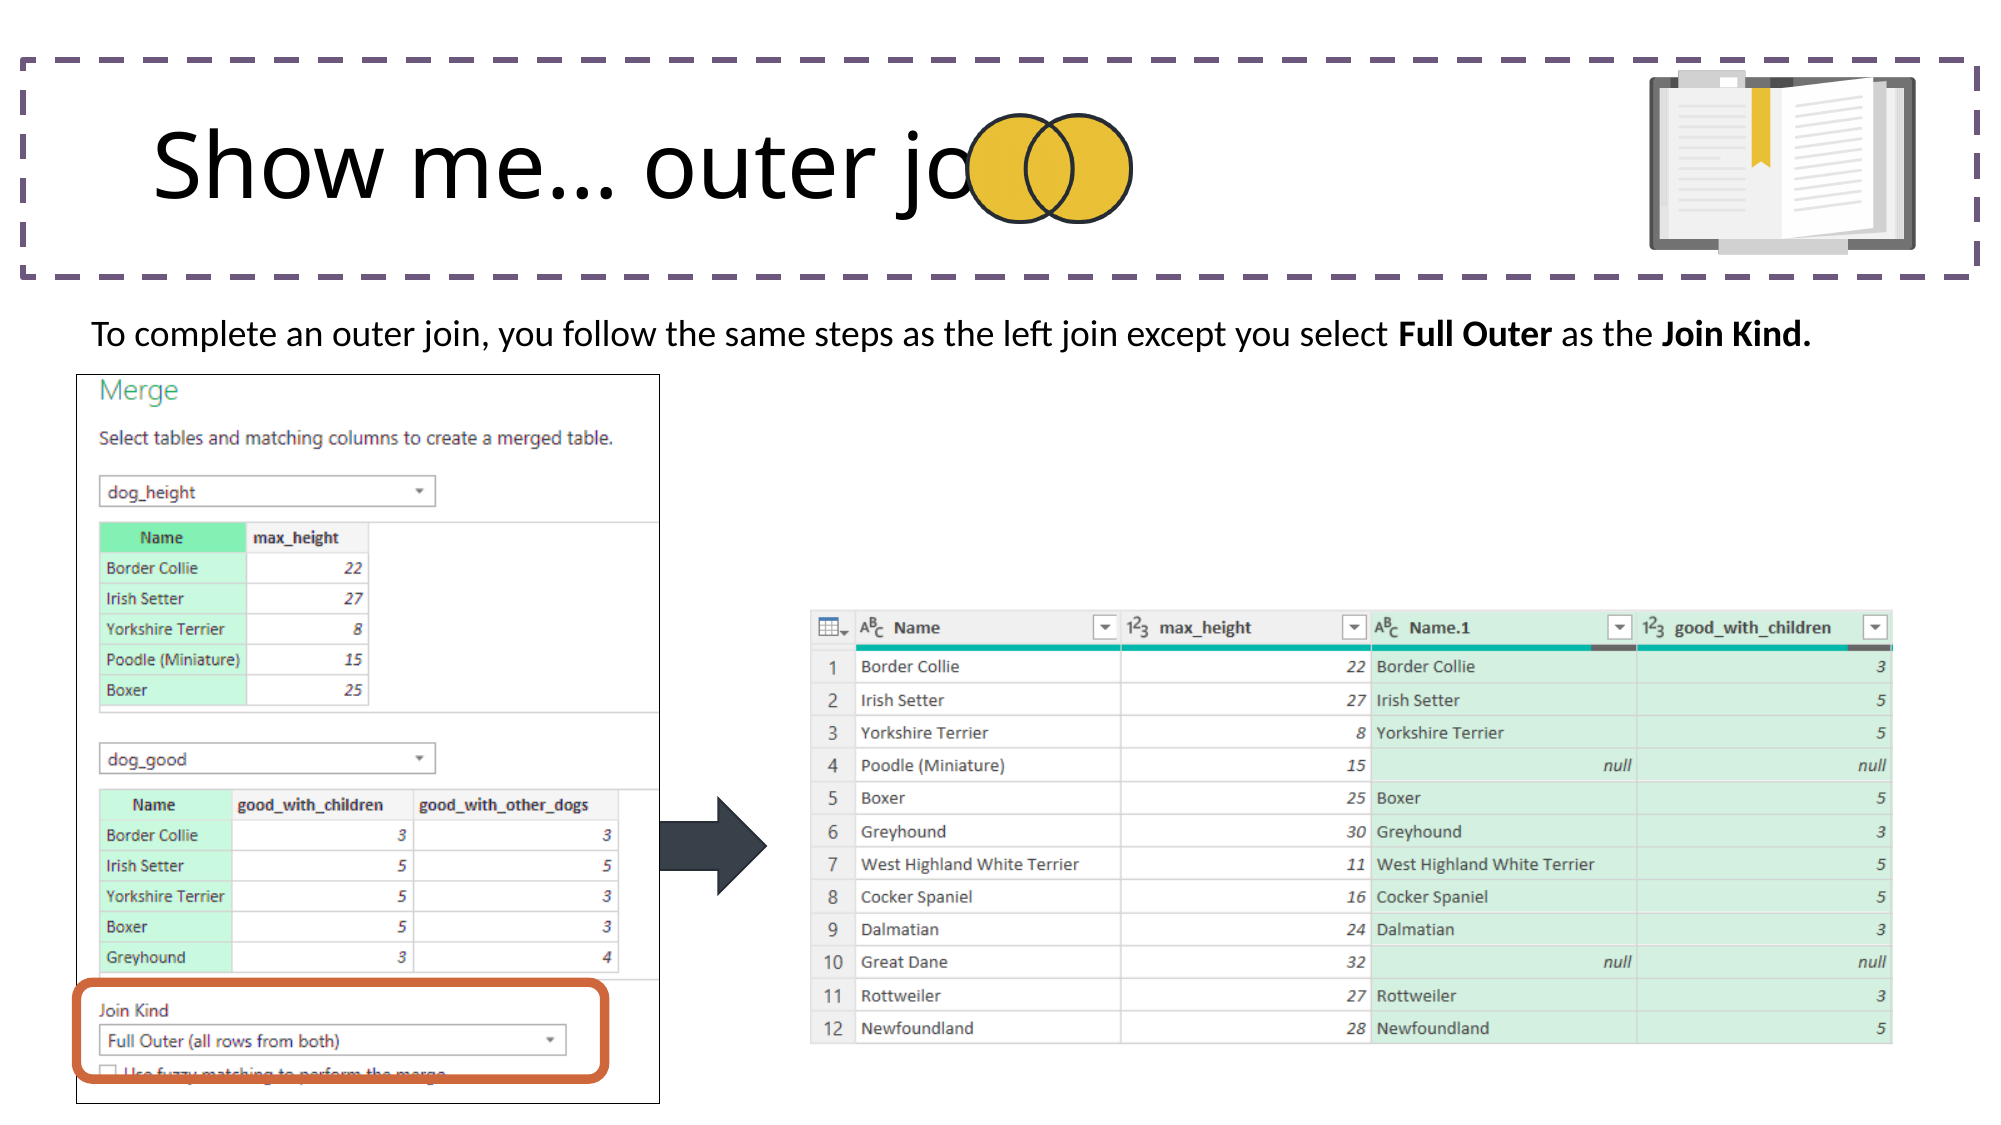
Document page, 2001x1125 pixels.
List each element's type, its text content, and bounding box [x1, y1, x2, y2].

picture [1649, 0, 1955, 334]
text_box [660, 795, 768, 897]
title Show me… outer join [137, 59, 1863, 278]
picture [76, 374, 660, 1104]
picture [810, 606, 1893, 1053]
text_box To complete an outer join, you follow the same steps as the left join except you select Full Outer as the Join Kind. [76, 301, 1832, 407]
picture [965, 113, 1133, 224]
